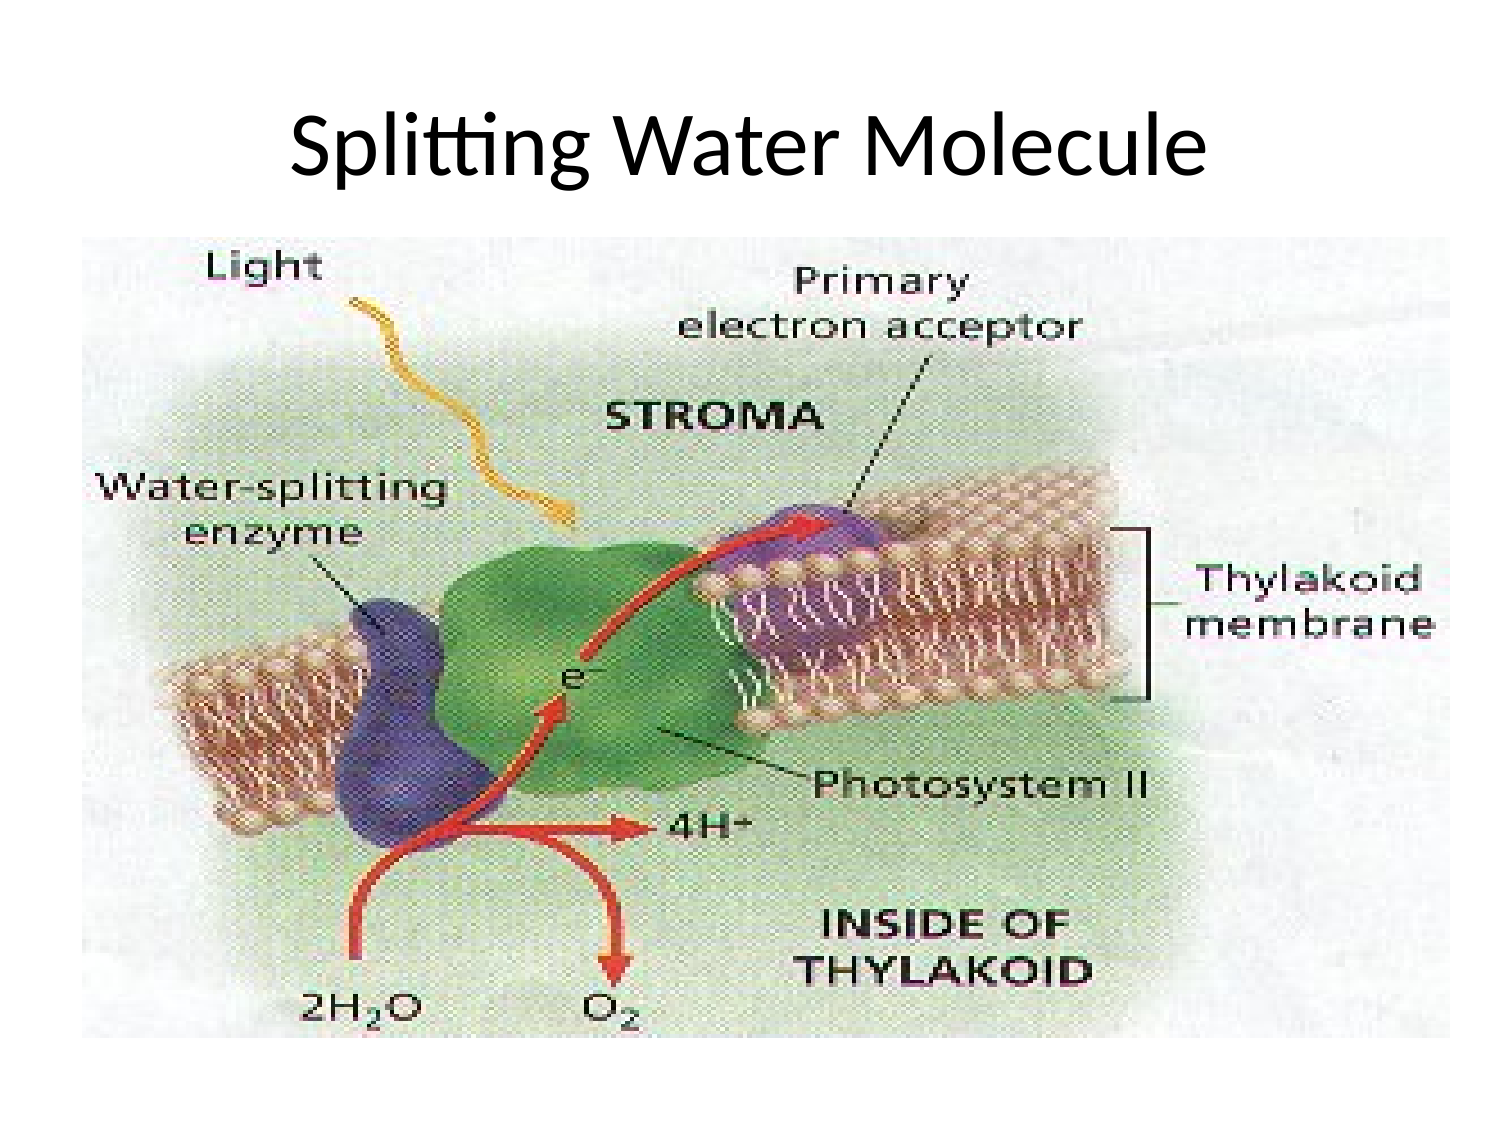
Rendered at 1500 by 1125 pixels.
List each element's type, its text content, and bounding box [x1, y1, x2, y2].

title Splitting Water Molecule [75, 45, 1425, 233]
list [81, 237, 1451, 1038]
